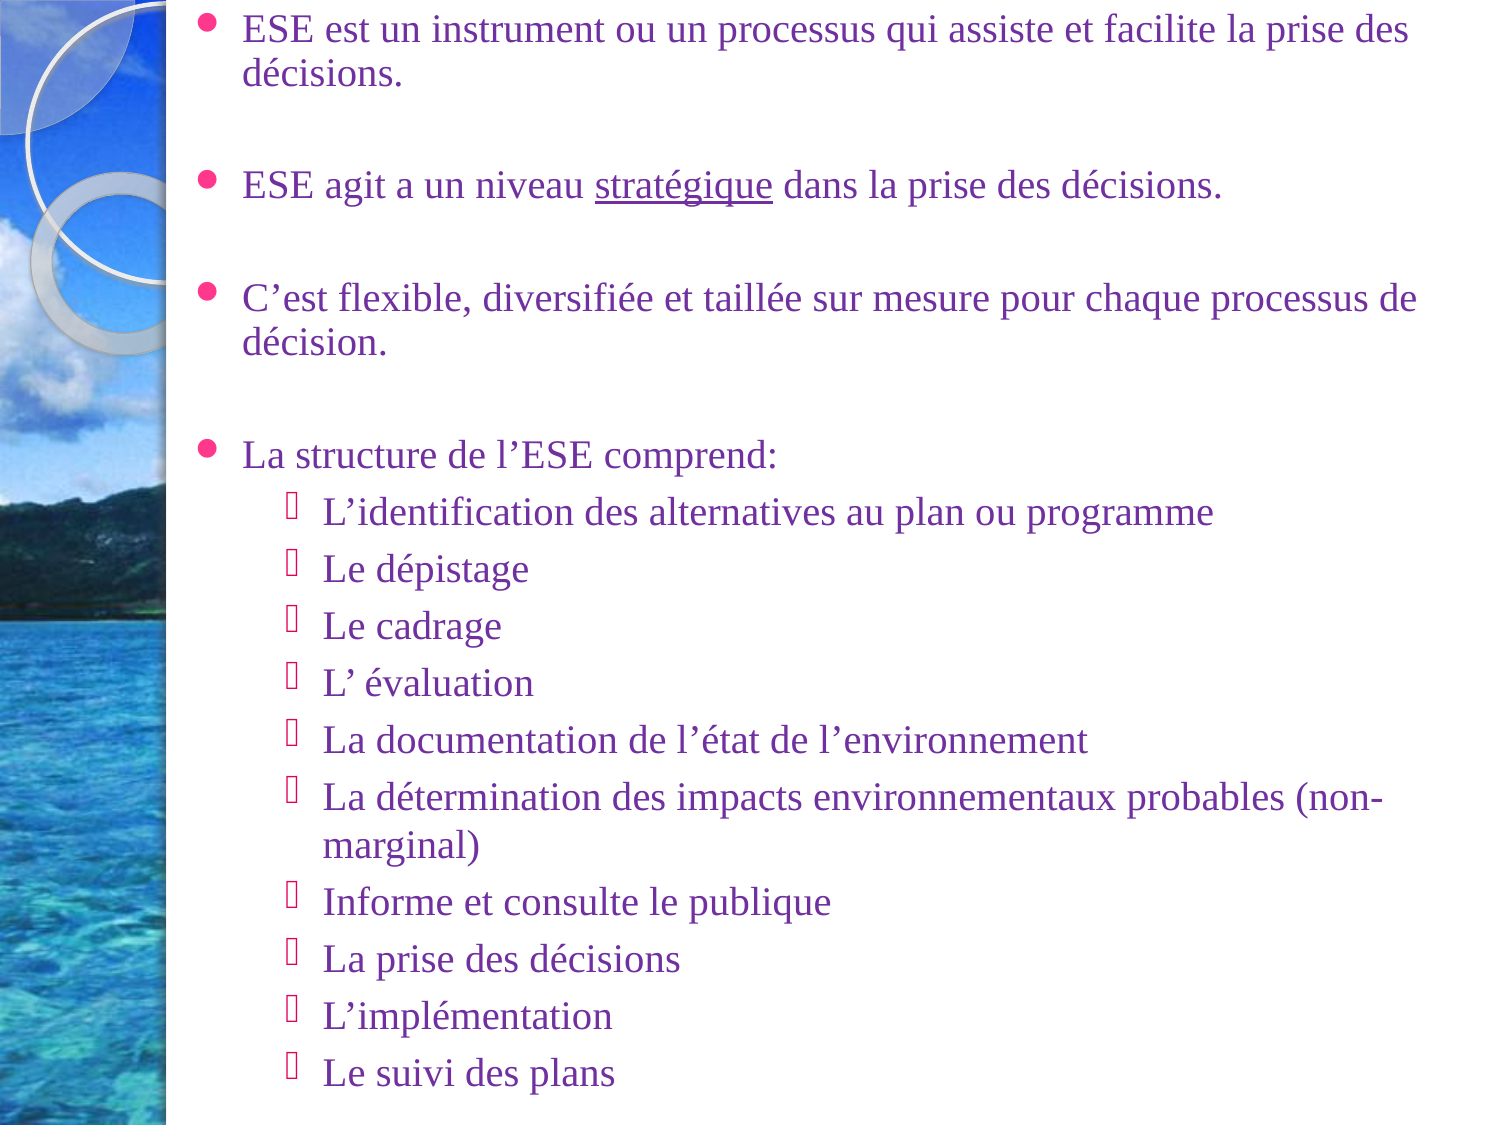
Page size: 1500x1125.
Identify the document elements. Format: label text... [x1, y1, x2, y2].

list ESE est un instrument ou un processus qui assiste et facilite la prise des décisions. ESE agit a un niveau stratégique dans la prise des décisions. C’est flexible, diversifiée et taillée sur mesure pour chaque processus de décision. La structure de l’ESE comprend: L’identification des alternatives au plan ou programme Le dépistage Le cadrage L’ évaluation La documentation de l’état de l’environnement La détermination des impacts environnementaux probables (non-marginal) Informe et consulte le publique La prise des décisions L’implémentation Le suivi des plans [162, 0, 1463, 963]
picture [62, 195, 160, 280]
picture [32, 13, 160, 207]
picture [53, 240, 160, 332]
picture [0, 134, 166, 1125]
picture [136, 0, 162, 4]
